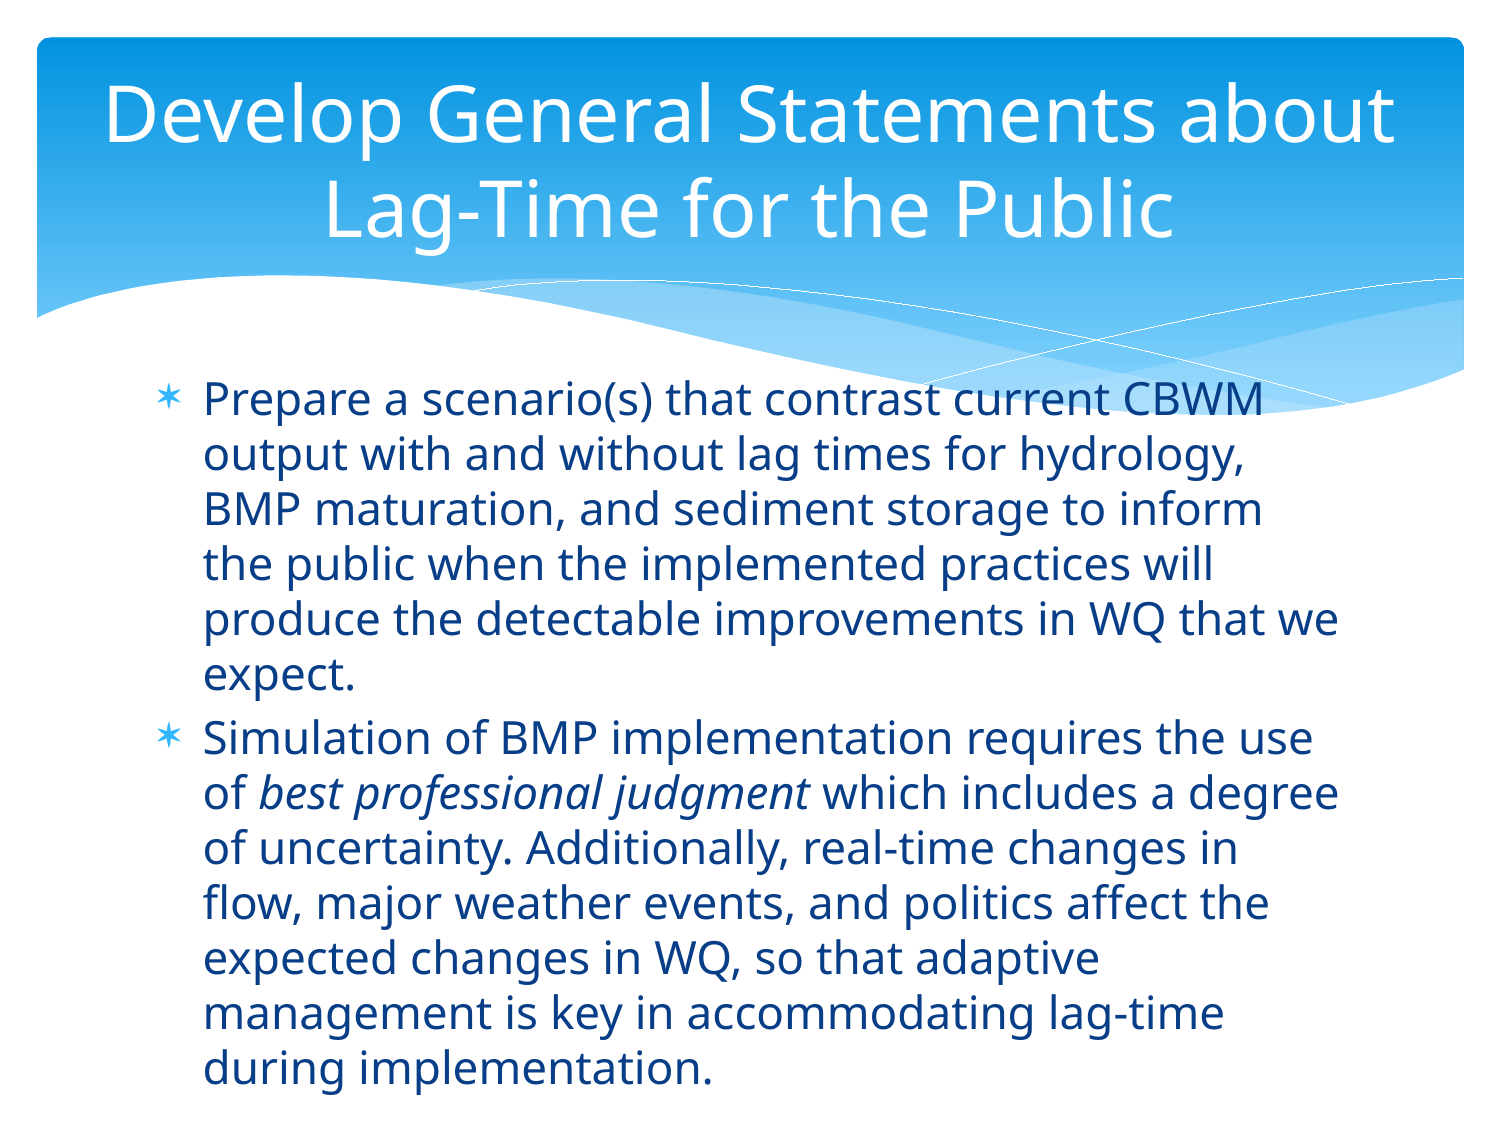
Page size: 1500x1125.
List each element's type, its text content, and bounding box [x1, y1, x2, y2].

title Develop General Statements about Lag-Time for the Public [75, 55, 1425, 261]
list Prepare a scenario(s) that contrast current CBWM output with and without lag times for hydrology, BMP maturation, and sediment storage to inform the public when the implemented practices will produce the detectable improvements in WQ that we expect. Simulation of BMP implementation requires the use of best professional judgment which includes a degree of uncertainty. Additionally, real-time changes in flow, major weather events, and politics affect the expected changes in WQ, so that adaptive management is key in accommodating lag-time during implementation. [142, 362, 1359, 1005]
